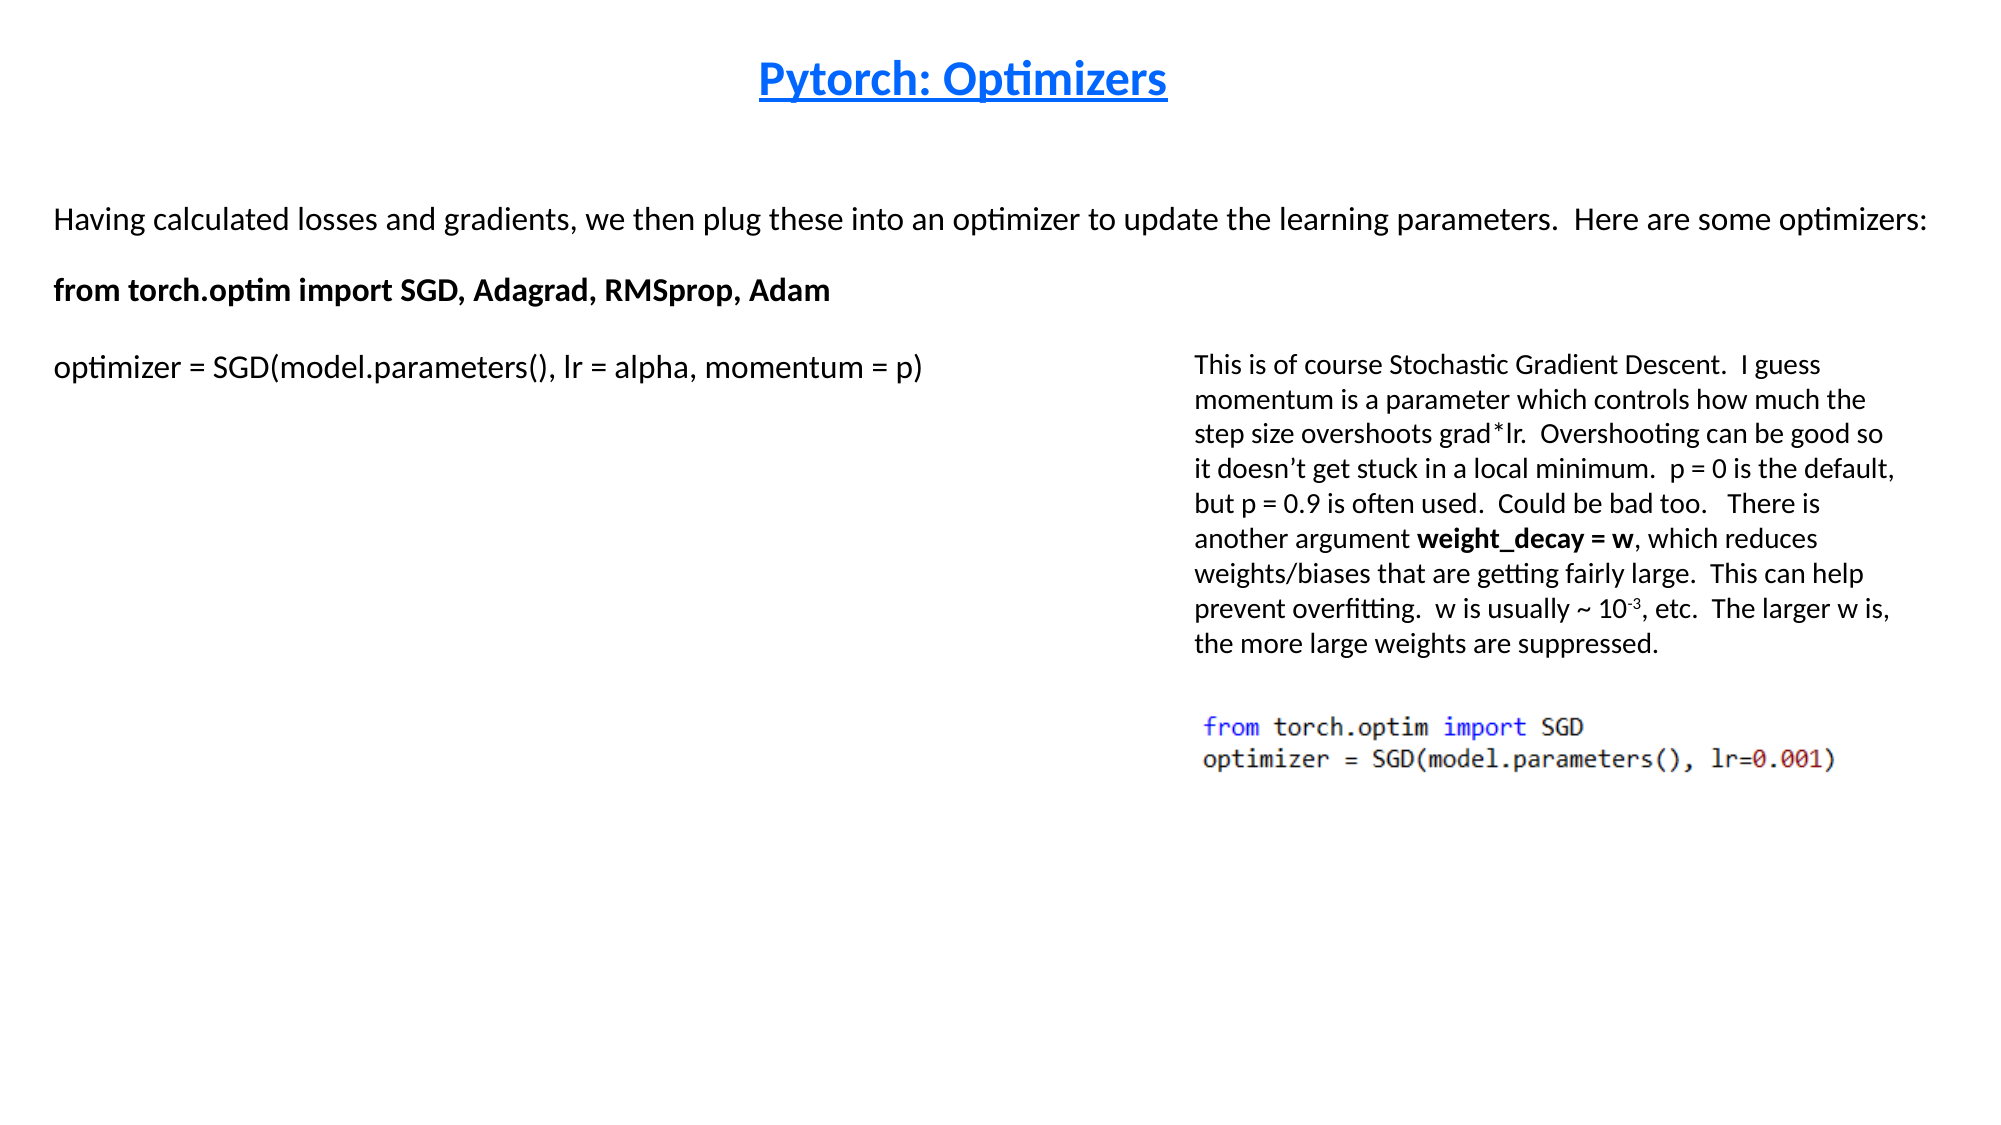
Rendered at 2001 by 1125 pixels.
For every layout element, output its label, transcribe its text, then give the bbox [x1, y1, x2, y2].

text_box from torch.optim import SGD, Adagrad, RMSprop, Adam [38, 260, 852, 315]
picture [1197, 704, 1842, 777]
text_box This is of course Stochastic Gradient Descent. I guess momentum is a parameter which controls how much the step size overshoots grad*lr. Overshooting can be good so it doesn’t get stuck in a local minimum. p = 0 is the default, but p = 0.9 is often used. Could be bad too. There is another argument weight_decay = w, which reduces weights/biases that are getting fairly large. This can help prevent overfitting. w is usually ~ 10-3, etc. The larger w is, the more large weights are suppressed. [1179, 337, 1917, 667]
text_box optimizer = SGD(model.parameters(), lr = alpha, momentum = p) [38, 337, 946, 393]
text_box Having calculated losses and gradients, we then plug these into an optimizer to update the learning parameters. Here are some optimizers: [39, 189, 1960, 245]
text_box Pytorch: Optimizers [744, 37, 1183, 113]
